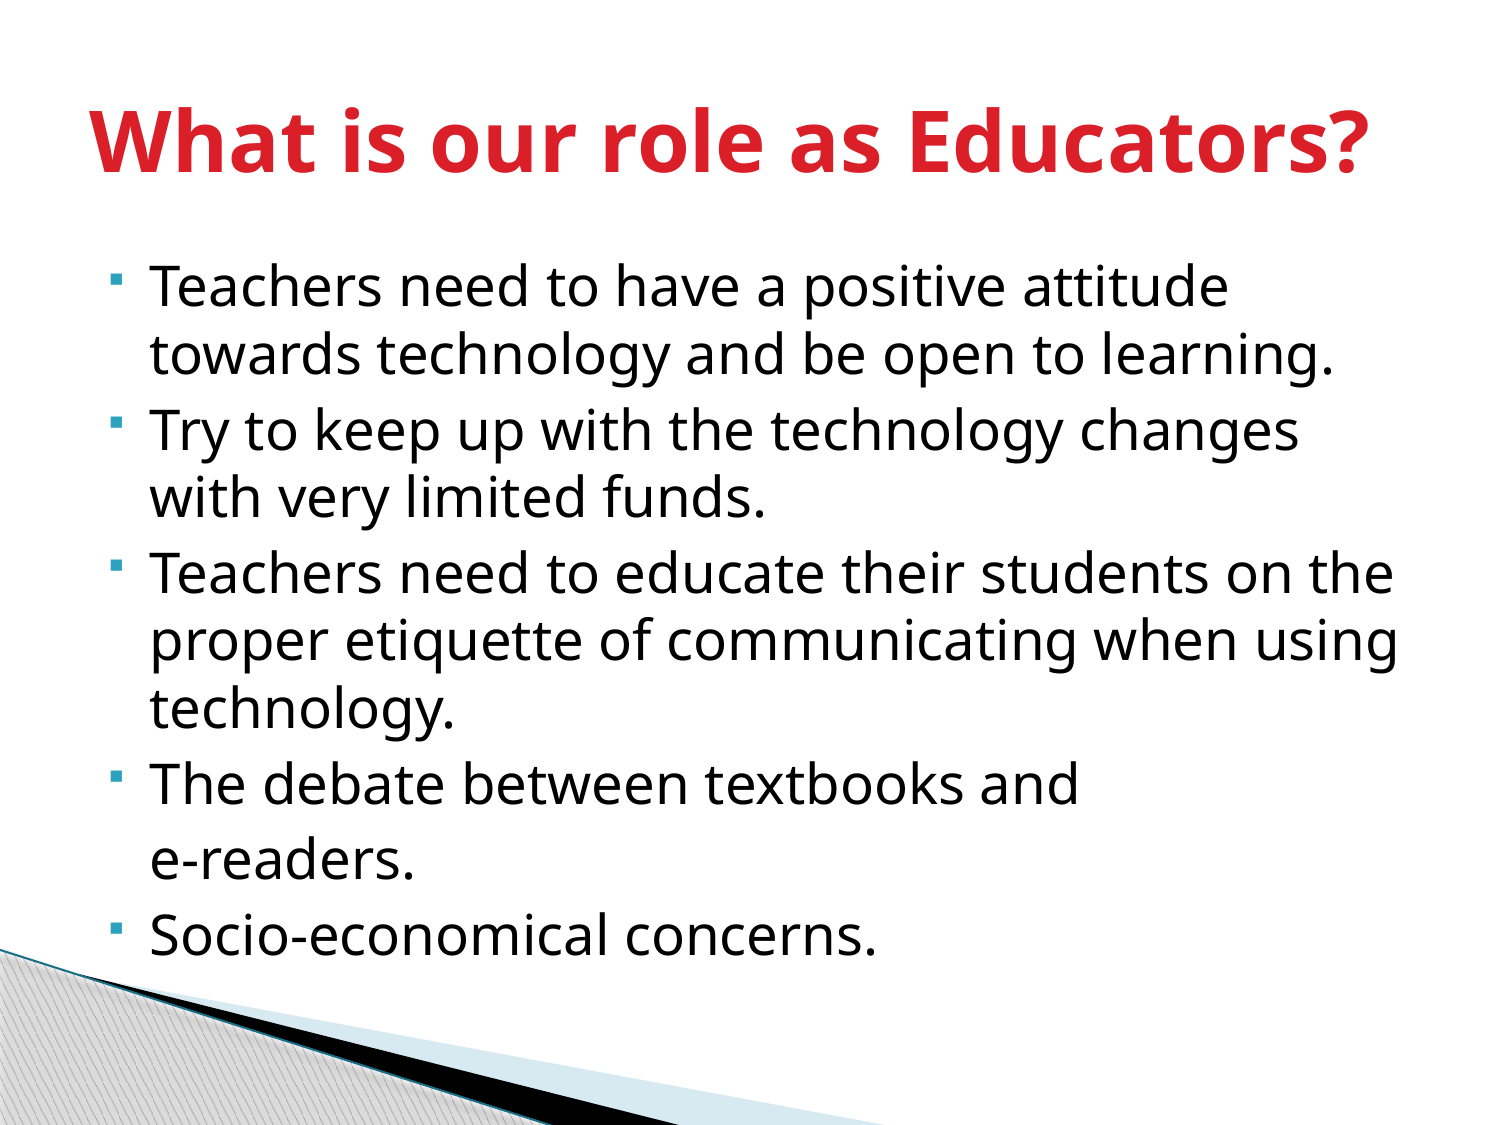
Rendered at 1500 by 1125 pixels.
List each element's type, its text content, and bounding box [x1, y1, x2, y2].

title What is our role as Educators? [75, 45, 1425, 233]
list Teachers need to have a positive attitude towards technology and be open to learning. Try to keep up with the technology changes with very limited funds. Teachers need to educate their students on the proper etiquette of communicating when using technology. The debate between textbooks and e-readers. Socio-economical concerns. [75, 243, 1425, 986]
